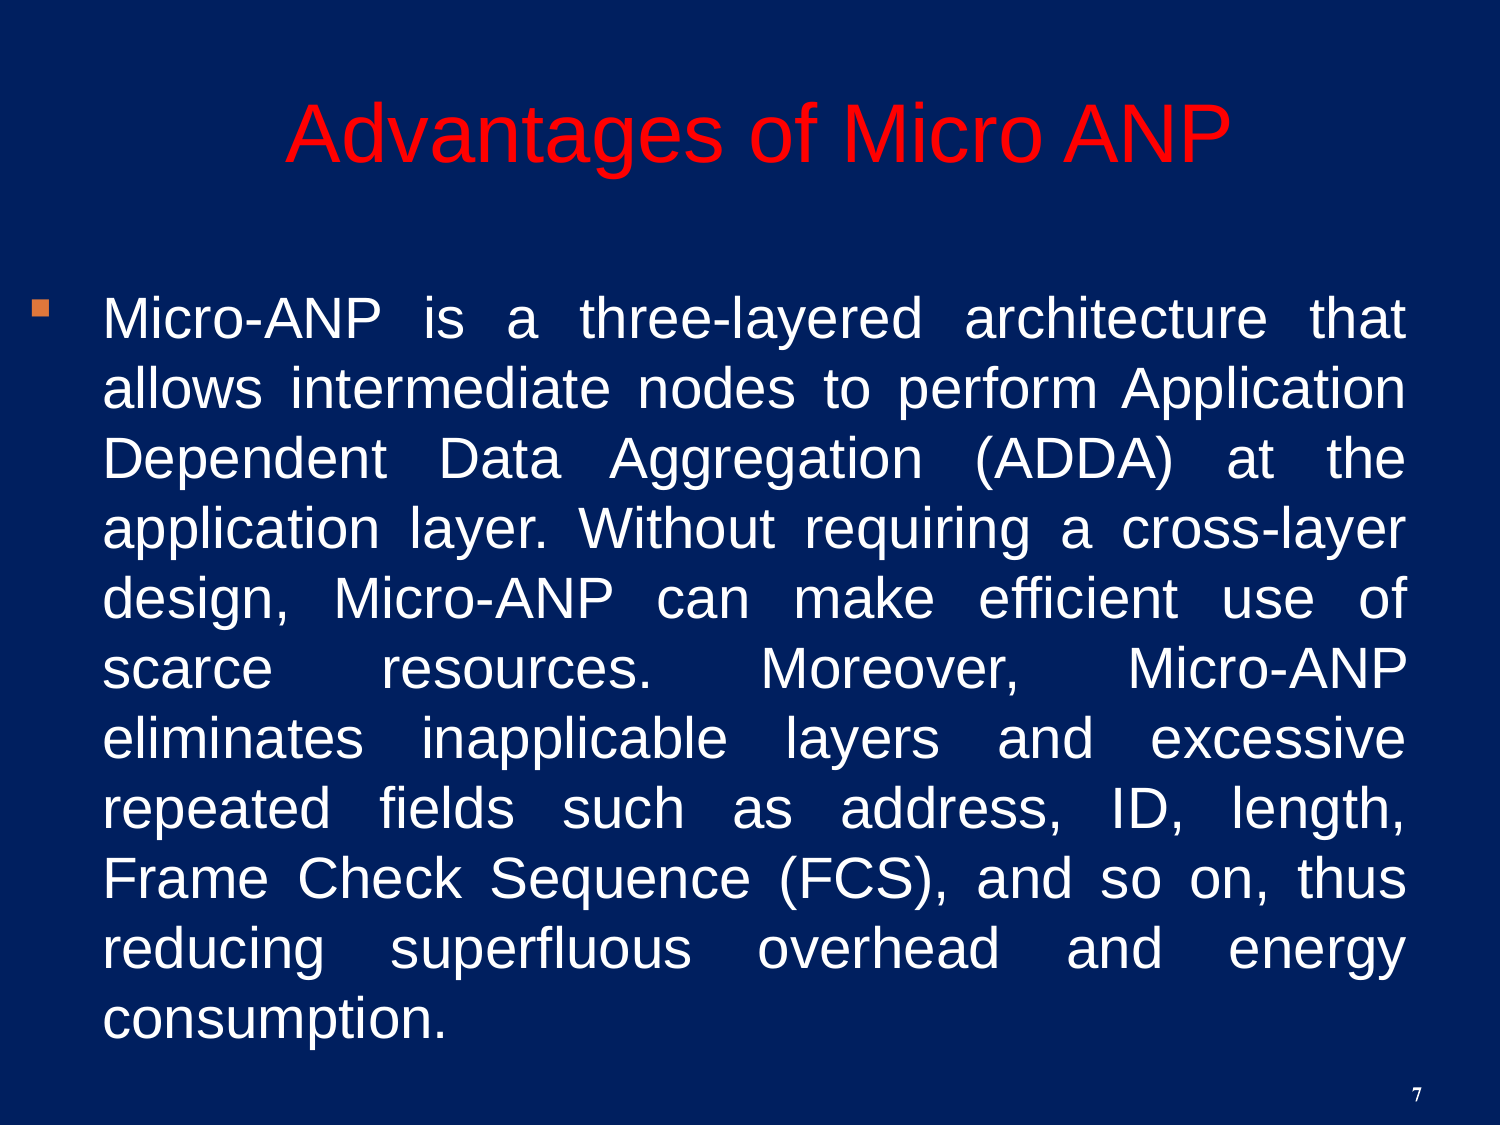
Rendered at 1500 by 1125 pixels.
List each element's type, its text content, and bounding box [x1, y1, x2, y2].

text_box Micro-ANP is a three-layered architecture that allows intermediate nodes to perform Application Dependent Data Aggregation (ADDA) at the application layer. Without requiring a cross-layer design, Micro-ANP can make efficient use of scarce resources. Moreover, Micro-ANP eliminates inapplicable layers and excessive repeated fields such as address, ID, length, Frame Check Sequence (FCS), and so on, thus reducing superfluous overhead and energy consumption. [24, 280, 1409, 1051]
text_box [1412, 1087, 1422, 1102]
title Advantages of Micro ANP [44, 53, 1456, 181]
